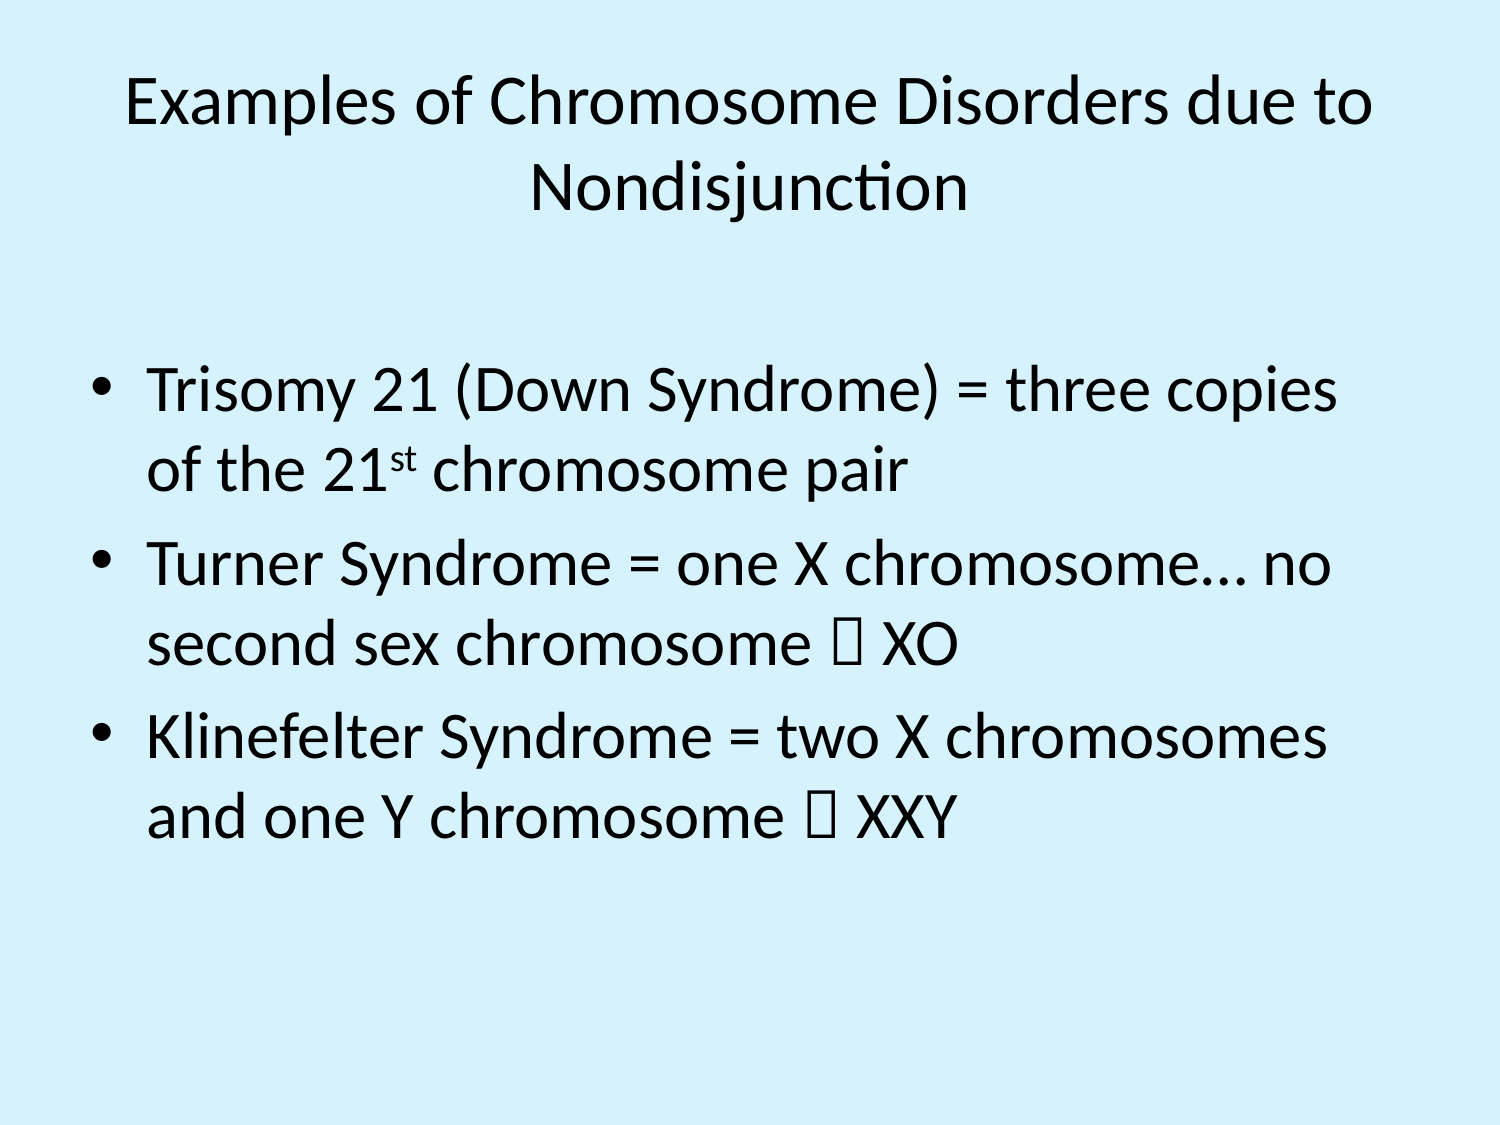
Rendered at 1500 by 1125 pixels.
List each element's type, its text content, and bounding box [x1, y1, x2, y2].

list Trisomy 21 (Down Syndrome) = three copies of the 21st chromosome pair Turner Syndrome = one X chromosome… no second sex chromosome  XO Klinefelter Syndrome = two X chromosomes and one Y chromosome  XXY [75, 337, 1425, 1005]
title Examples of Chromosome Disorders due to Nondisjunction [75, 45, 1425, 233]
